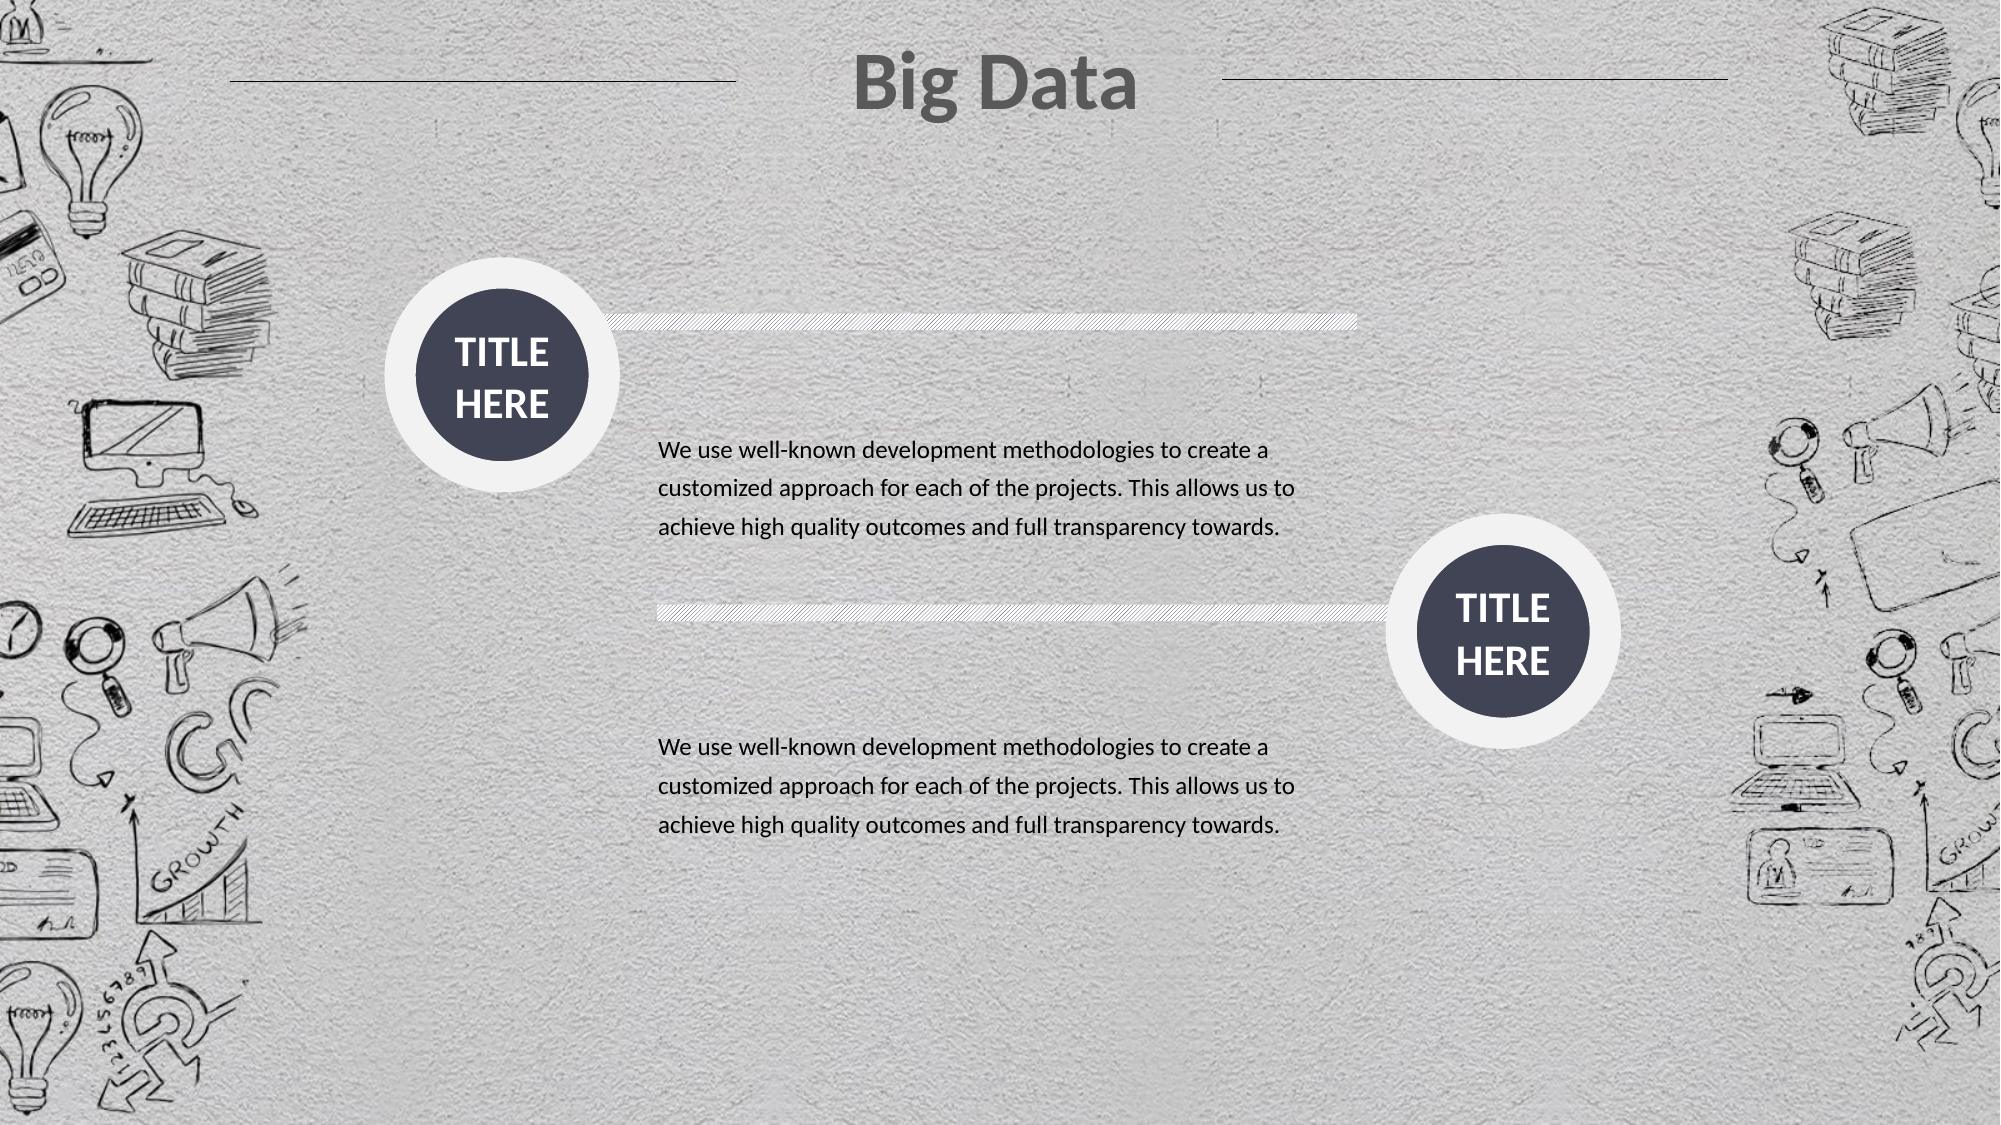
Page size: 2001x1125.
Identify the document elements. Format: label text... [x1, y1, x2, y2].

text_box TITLE HERE [400, 272, 605, 477]
picture [0, 0, 2000, 1125]
text_box We use well-known development methodologies to create a customized approach for each of the projects. This allows us to achieve high quality outcomes and full transparency towards. [643, 713, 1370, 846]
text_box We use well-known development methodologies to create a customized approach for each of the projects. This allows us to achieve high quality outcomes and full transparency towards. [643, 416, 1370, 549]
text_box TITLE HERE [1401, 529, 1606, 734]
text_box [585, 313, 1358, 331]
text_box [656, 604, 1404, 622]
